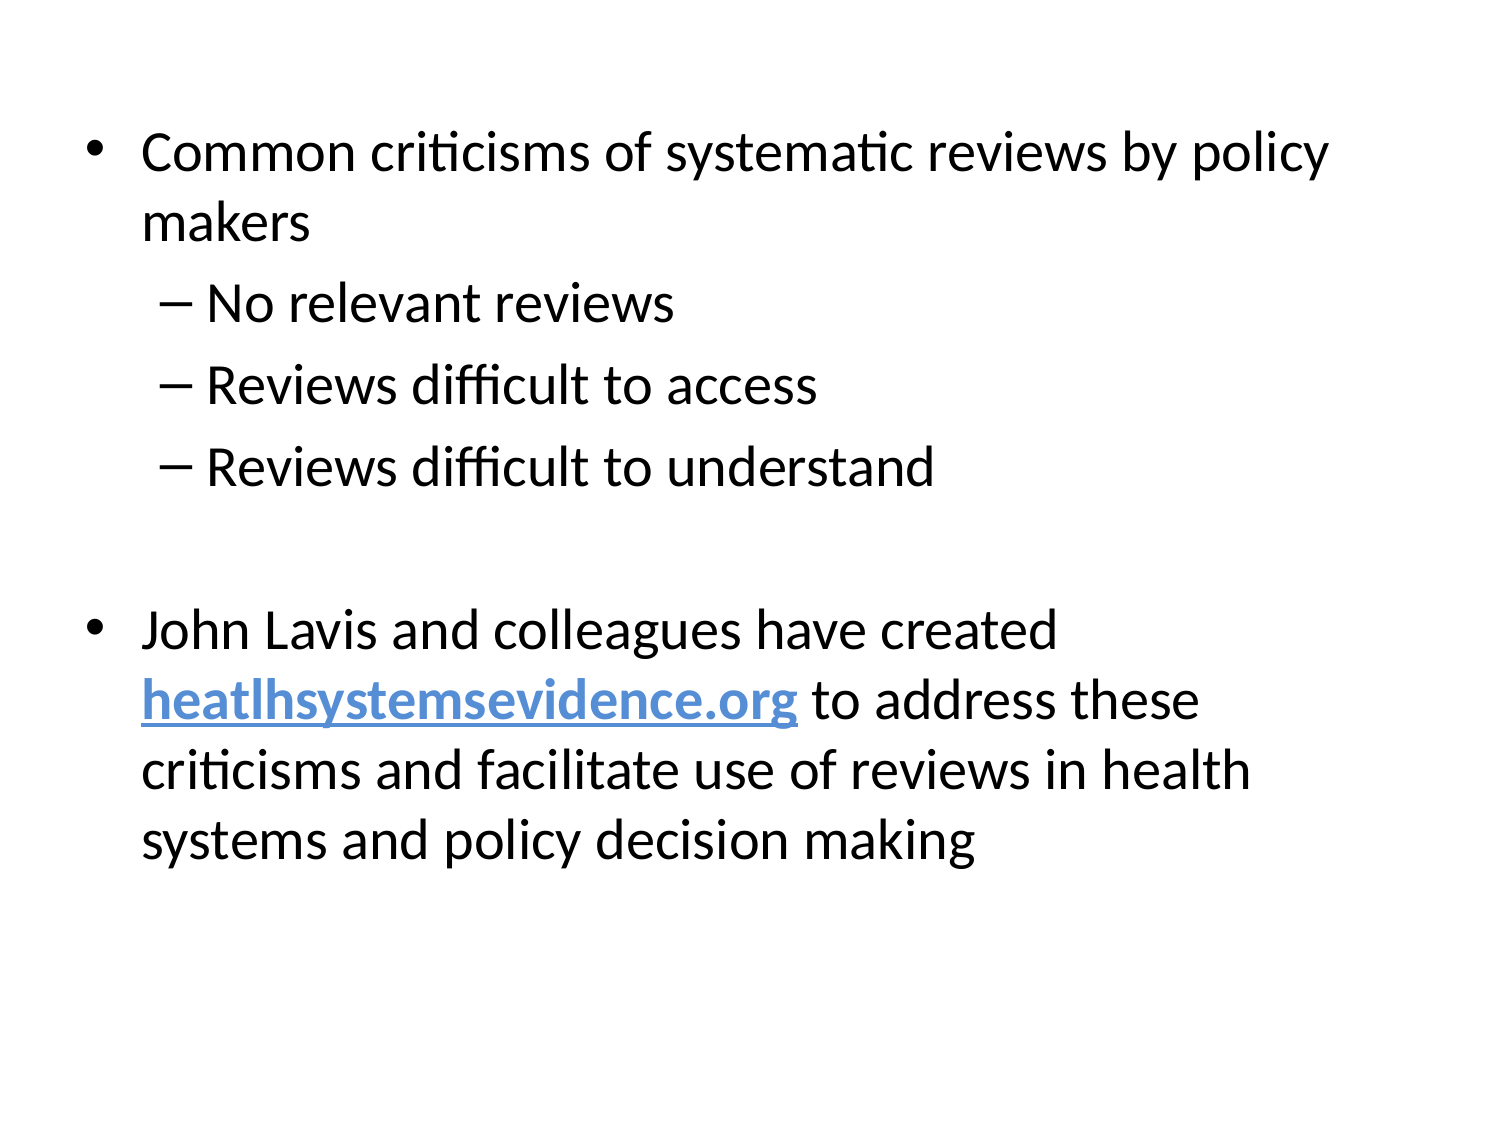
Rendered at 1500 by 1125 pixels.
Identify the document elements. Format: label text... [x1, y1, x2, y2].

text_box Common criticisms of systematic reviews by policy makers No relevant reviews Reviews difficult to access Reviews difficult to understand John Lavis and colleagues have created heatlhsystemsevidence.org to address these criticisms and facilitate use of reviews in health systems and policy decision making [70, 105, 1407, 937]
